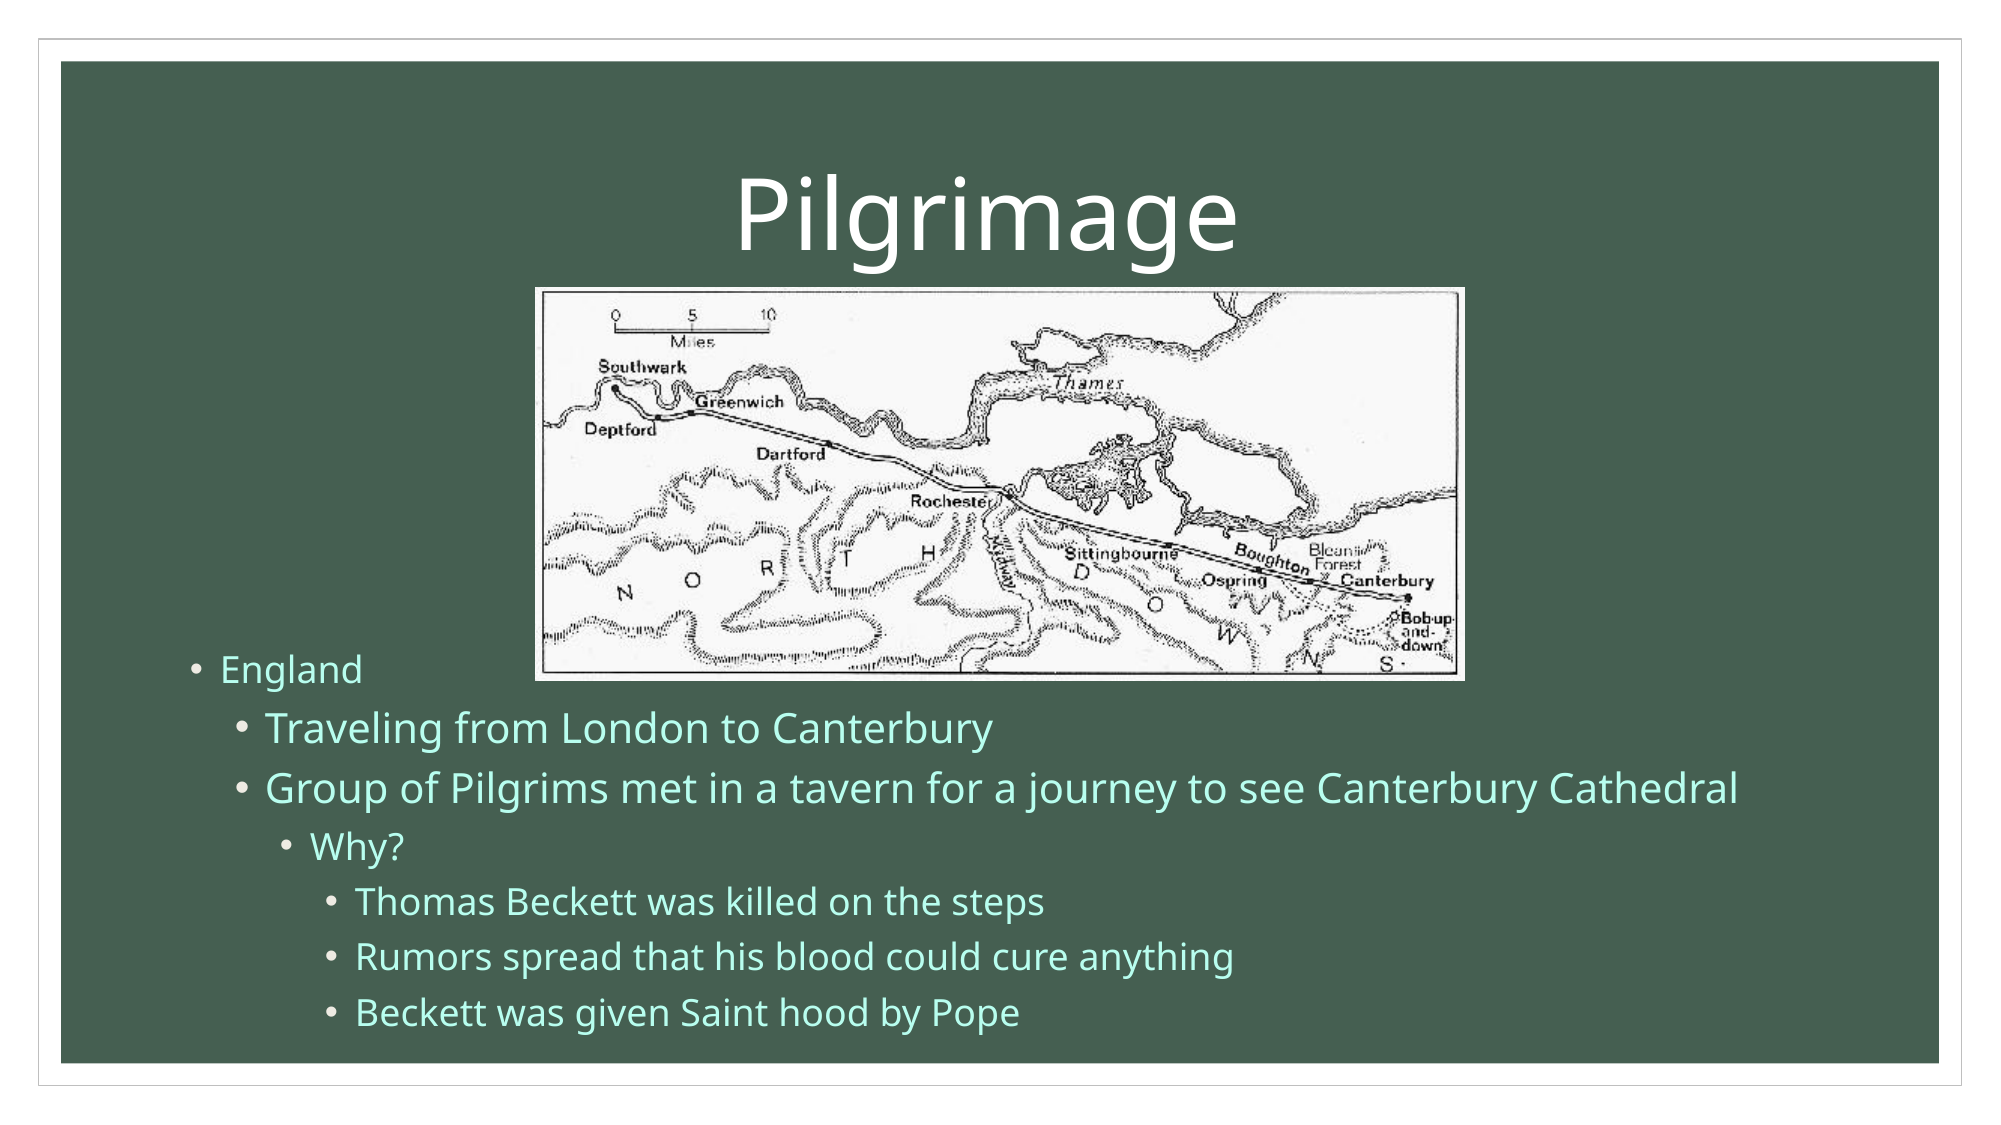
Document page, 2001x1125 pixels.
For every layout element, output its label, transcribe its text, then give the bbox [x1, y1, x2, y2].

picture [535, 287, 1465, 681]
list England Traveling from London to Canterbury Group of Pilgrims met in a tavern for a journey to see Canterbury Cathedral Why? Thomas Beckett was killed on the steps Rumors spread that his blood could cure anything Beckett was given Saint hood by Pope [174, 638, 1825, 1125]
title Pilgrimage [174, 105, 1825, 331]
